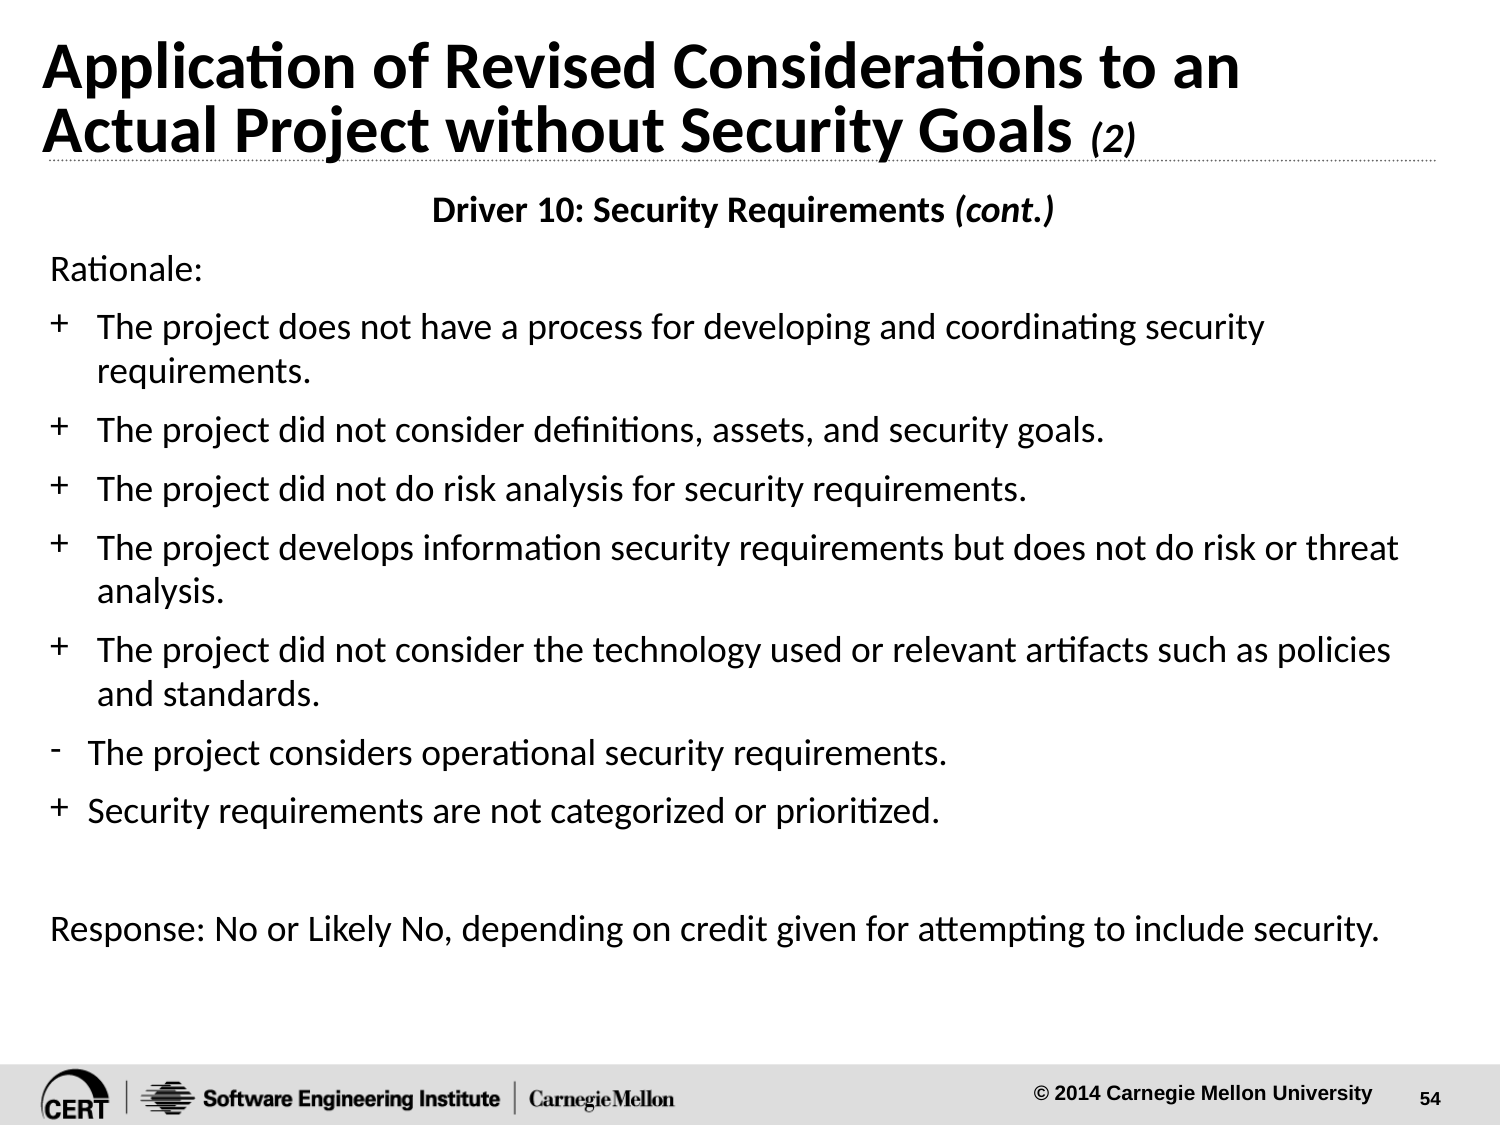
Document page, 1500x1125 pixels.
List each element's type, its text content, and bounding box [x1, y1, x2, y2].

list Driver 10: Security Requirements (cont.) Rationale: The project does not have a process for developing and coordinating security requirements. The project did not consider definitions, assets, and security goals. The project did not do risk analysis for security requirements. The project develops information security requirements but does not do risk or threat analysis. The project did not consider the technology used or relevant artifacts such as policies and standards. The project considers operational security requirements. Security requirements are not categorized or prioritized. Response: No or Likely No, depending on credit given for attempting to include security. [49, 187, 1438, 1001]
picture [24, 1065, 688, 1125]
title Application of Revised Considerations to an Actual Project without Security Goals (2) [42, 37, 1434, 155]
